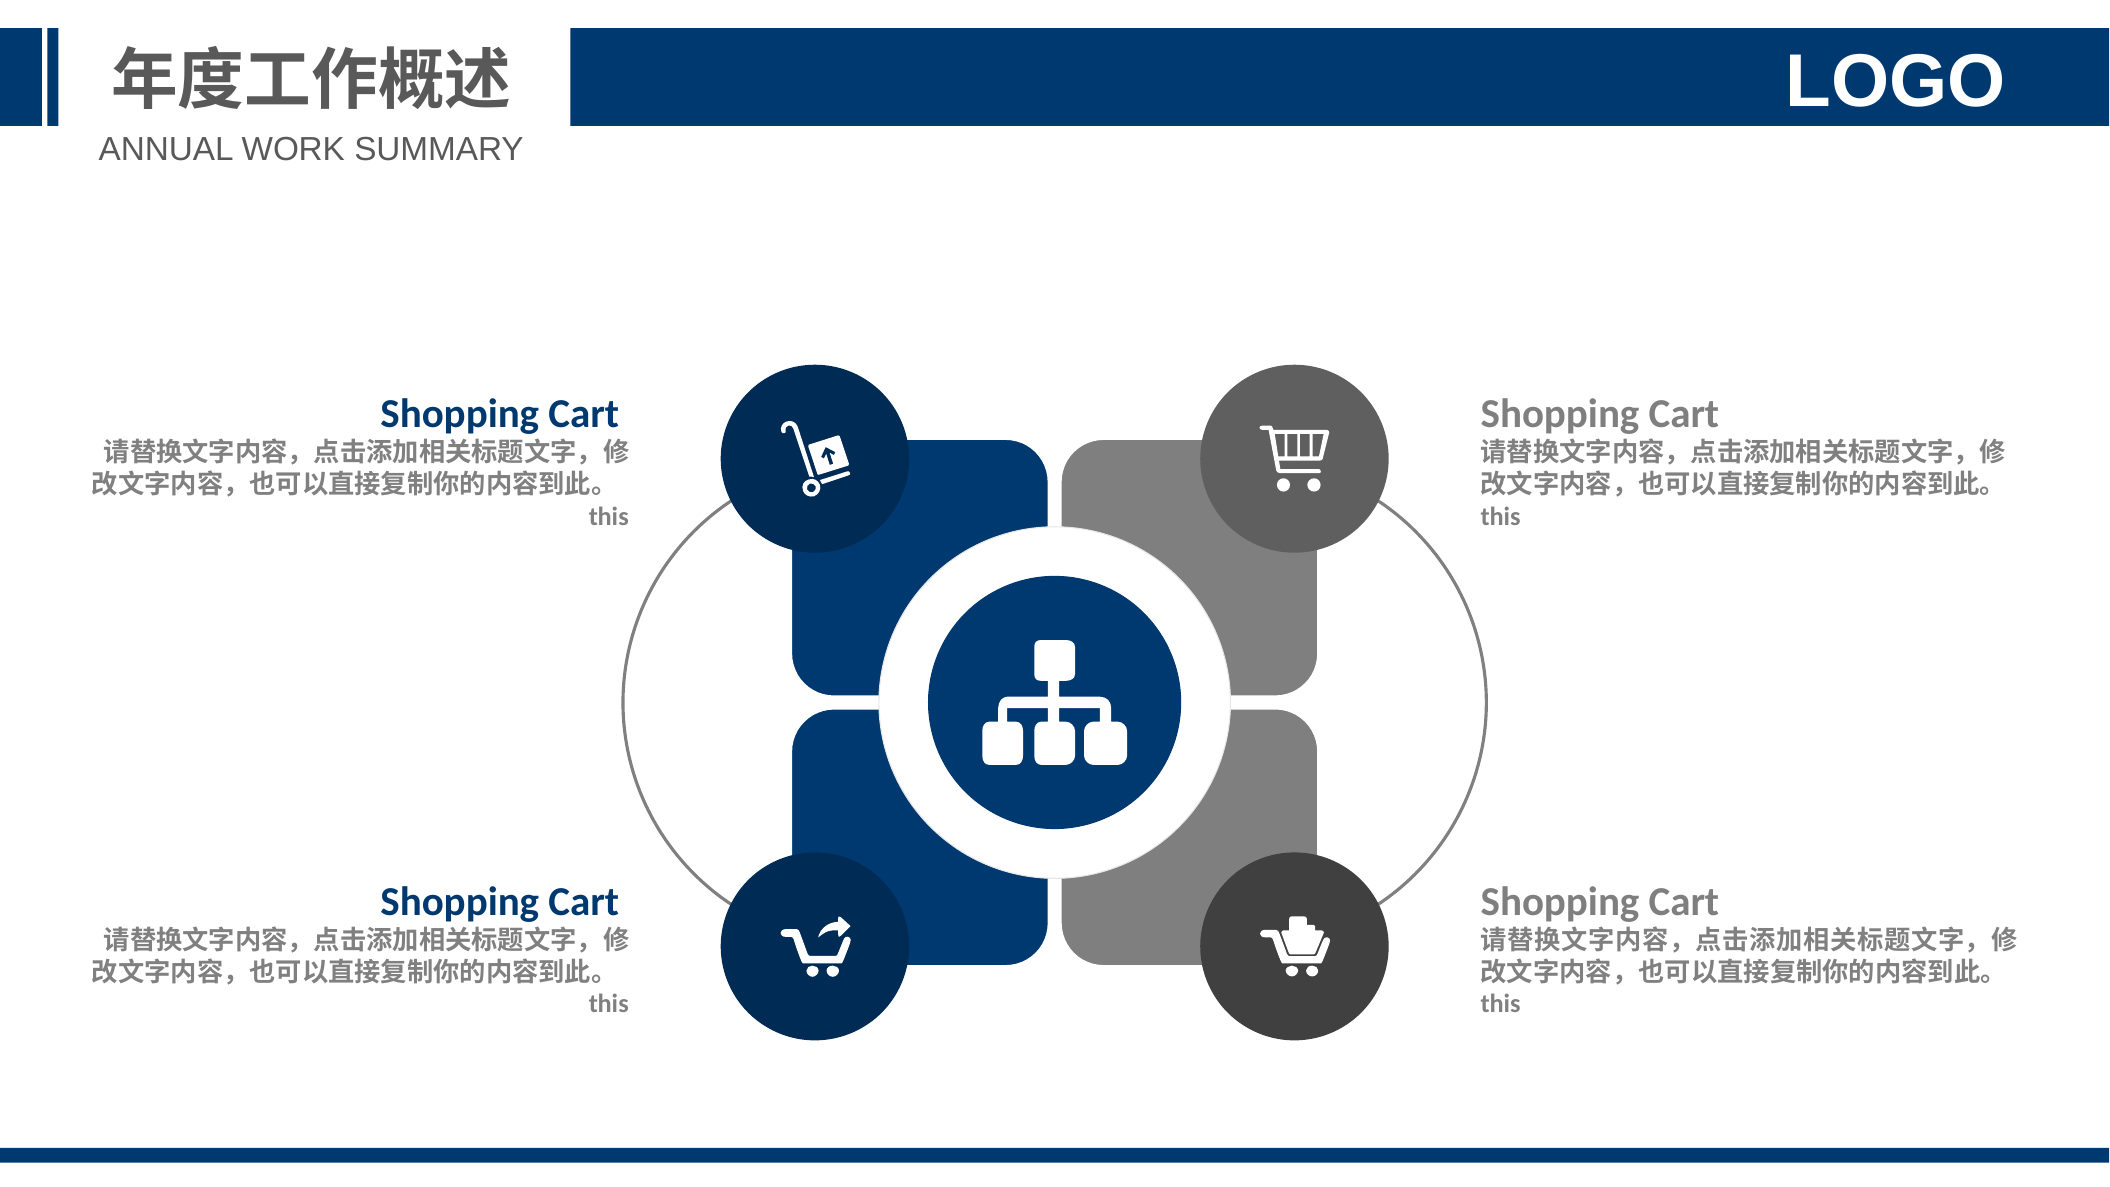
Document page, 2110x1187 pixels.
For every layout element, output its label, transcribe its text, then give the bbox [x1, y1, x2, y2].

text_box ANNUAL WORK SUMMARY [83, 119, 540, 175]
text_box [791, 553, 878, 852]
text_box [1200, 364, 1389, 553]
text_box [0, 27, 43, 127]
text_box LOGO [1739, 31, 2053, 122]
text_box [1231, 553, 1319, 852]
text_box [910, 879, 1200, 966]
text_box [0, 1147, 2110, 1164]
text_box [622, 508, 791, 898]
text_box Shopping Cart 请替换文字内容，点击添加相关标题文字，修改文字内容，也可以直接复制你的内容到此。 this [1465, 378, 2033, 538]
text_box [878, 526, 1231, 879]
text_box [1200, 852, 1389, 1041]
text_box Shopping Cart 请替换文字内容，点击添加相关标题文字，修改文字内容，也可以直接复制你的内容到此。 this [1465, 866, 2033, 1026]
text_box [720, 364, 910, 553]
text_box [46, 27, 59, 127]
text_box [569, 27, 2110, 127]
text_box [720, 852, 910, 1041]
text_box [1319, 507, 1487, 898]
text_box Shopping Cart 请替换文字内容，点击添加相关标题文字，修改文字内容，也可以直接复制你的内容到此。 this [76, 378, 644, 538]
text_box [910, 438, 1200, 526]
text_box Shopping Cart 请替换文字内容，点击添加相关标题文字，修改文字内容，也可以直接复制你的内容到此。 this [76, 866, 644, 1026]
text_box 年度工作概述 [96, 28, 527, 119]
